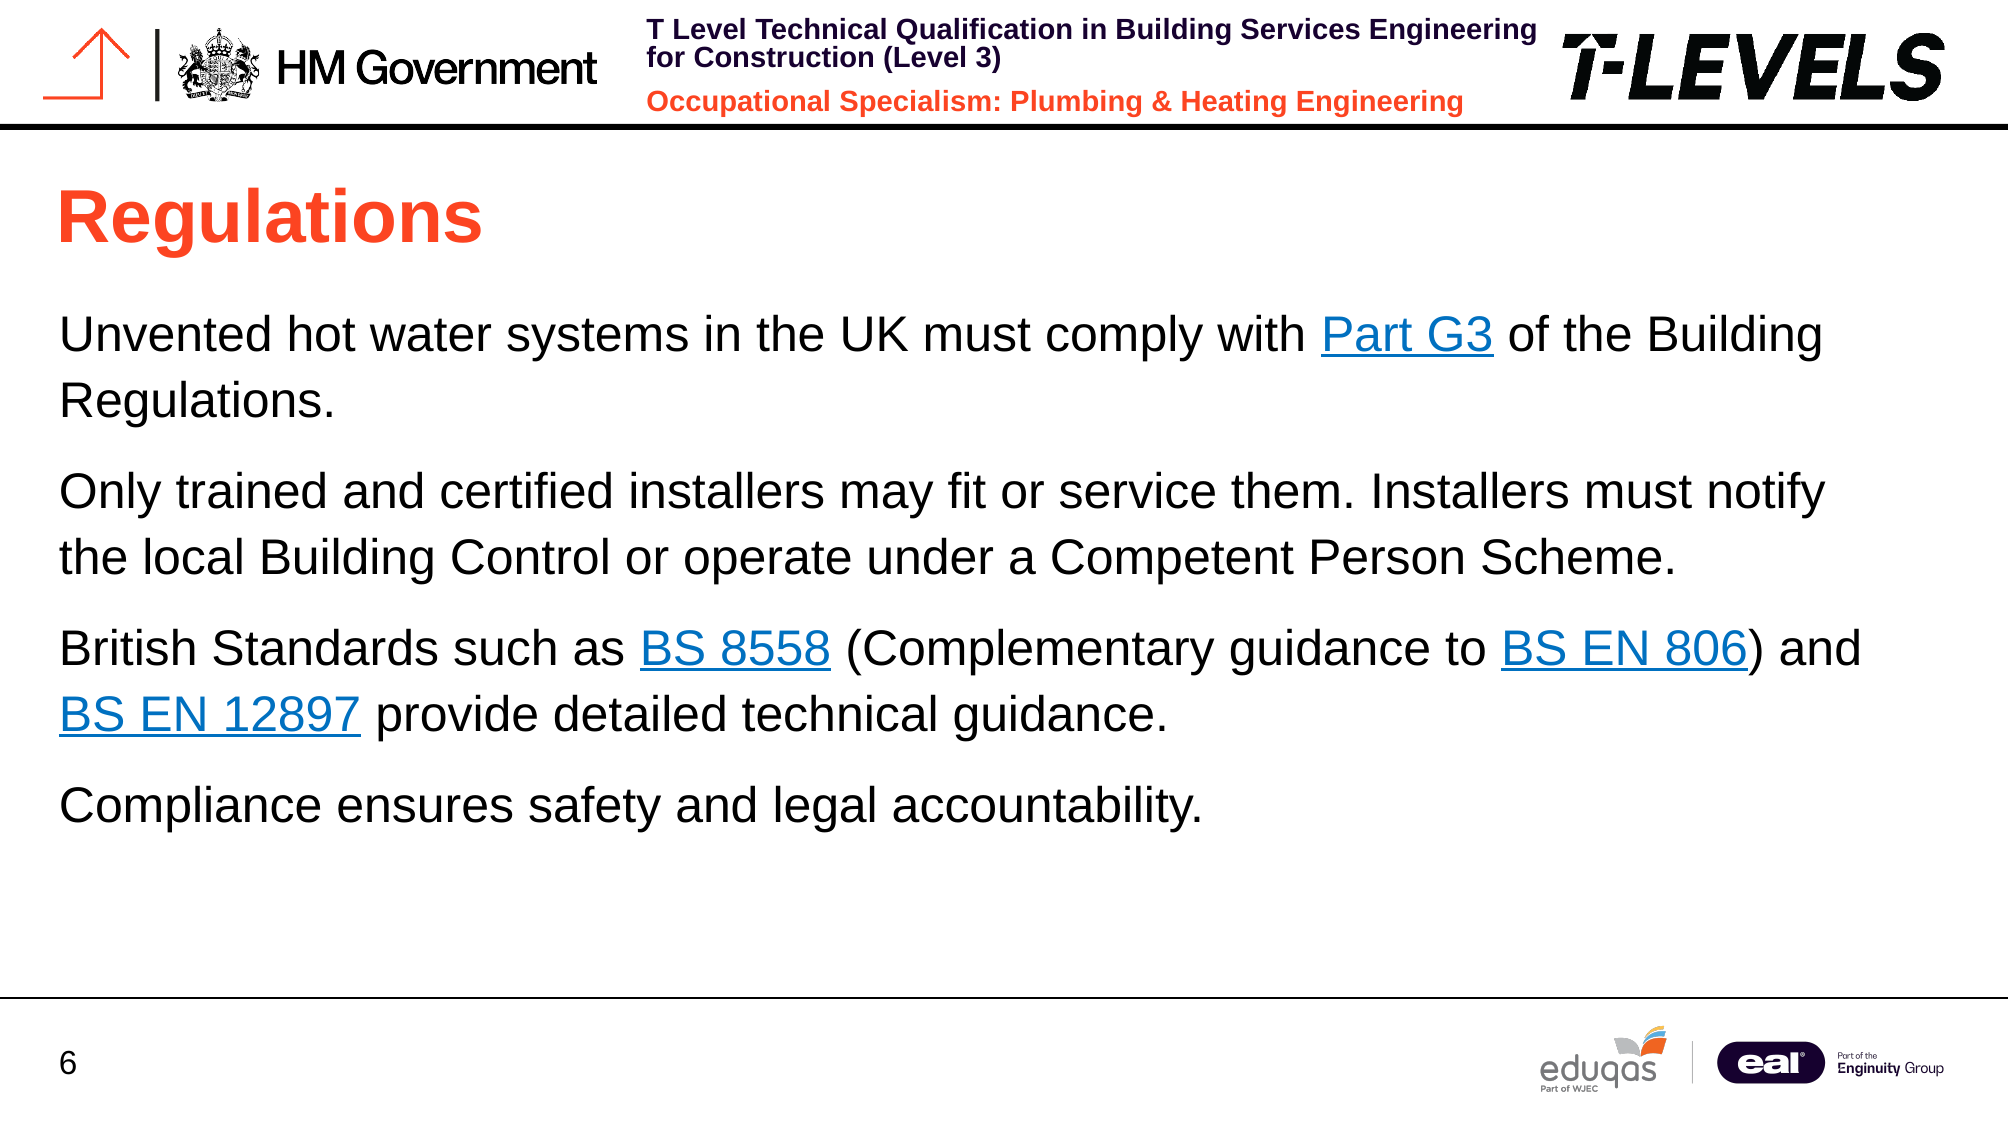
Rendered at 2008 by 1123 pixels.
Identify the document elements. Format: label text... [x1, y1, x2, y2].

list Unvented hot water systems in the UK must comply with Part G3 of the Building Regulations. Only trained and certified installers may fit or service them. Installers must notify the local Building Control or operate under a Competent Person Scheme. British Standards such as BS 8558 (Complementary guidance to BS EN 806) and BS EN 12897 provide detailed technical guidance. Compliance ensures safety and legal accountability. [59, 295, 1870, 975]
title Regulations [41, 111, 1949, 314]
picture [155, 28, 597, 102]
picture [1535, 1021, 1949, 1097]
picture [38, 27, 136, 100]
picture [1543, 25, 1964, 108]
